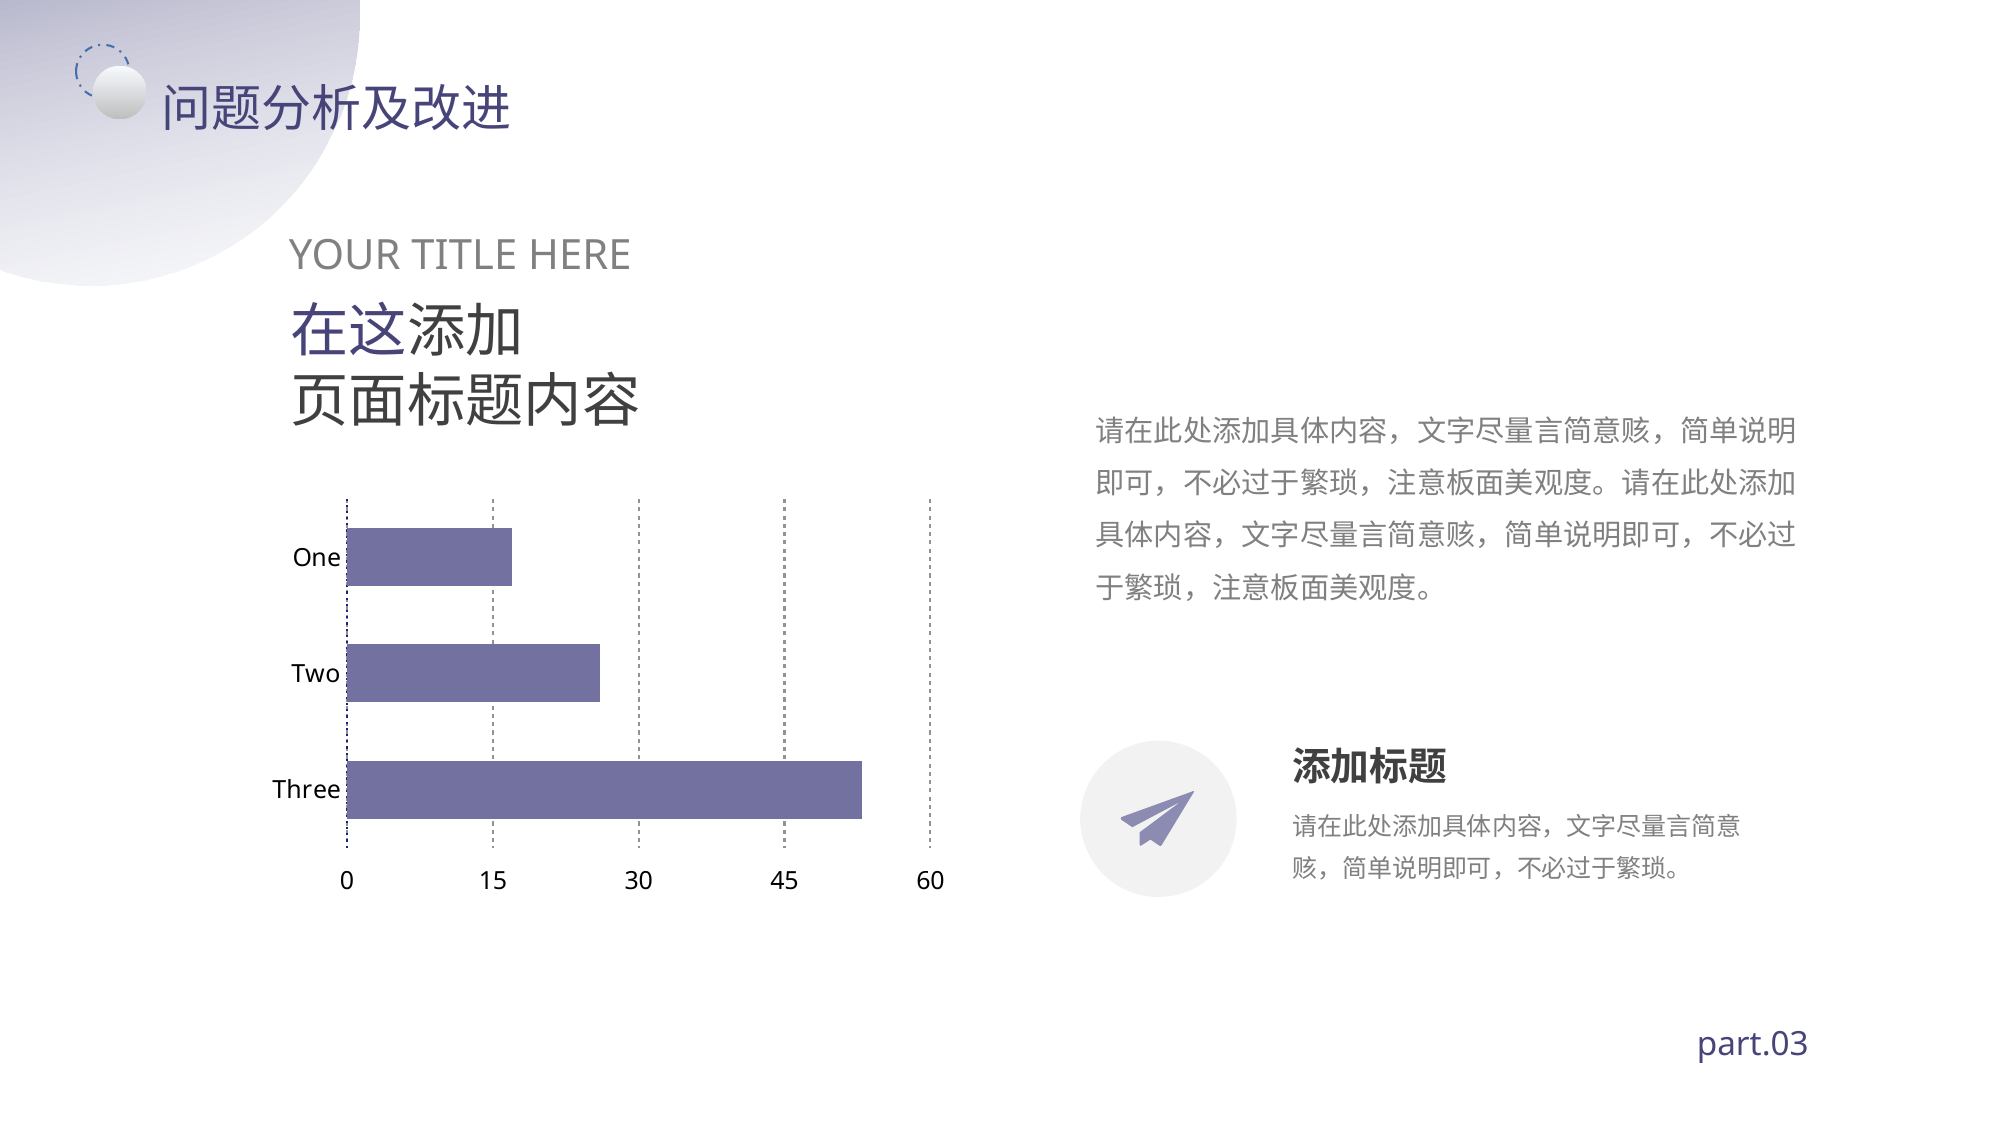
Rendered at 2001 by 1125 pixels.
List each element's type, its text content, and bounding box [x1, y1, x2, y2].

text_box [75, 43, 130, 97]
chart [257, 466, 948, 898]
text_box [1080, 740, 1237, 897]
text_box [0, 0, 361, 287]
text_box 添加标题 [1277, 733, 1595, 796]
text_box 请在此处添加具体内容，文字尽量言简意赅，简单说明即可，不必过于繁琐，注意板面美观度。请在此处添加具体内容，文字尽量言简意赅，简单说明即可，不必过于繁琐，注意板面美观度。 [1080, 386, 1818, 612]
text_box 请在此处添加具体内容，文字尽量言简意赅，简单说明即可，不必过于繁琐。 [1277, 791, 1777, 890]
text_box part.03 [1682, 994, 1916, 1070]
text_box [92, 64, 146, 120]
text_box YOUR TITLE HERE [273, 220, 797, 272]
text_box 在这添加 页面标题内容 [276, 286, 656, 441]
text_box 问题分析及改进 [146, 39, 625, 145]
text_box [1120, 791, 1195, 846]
